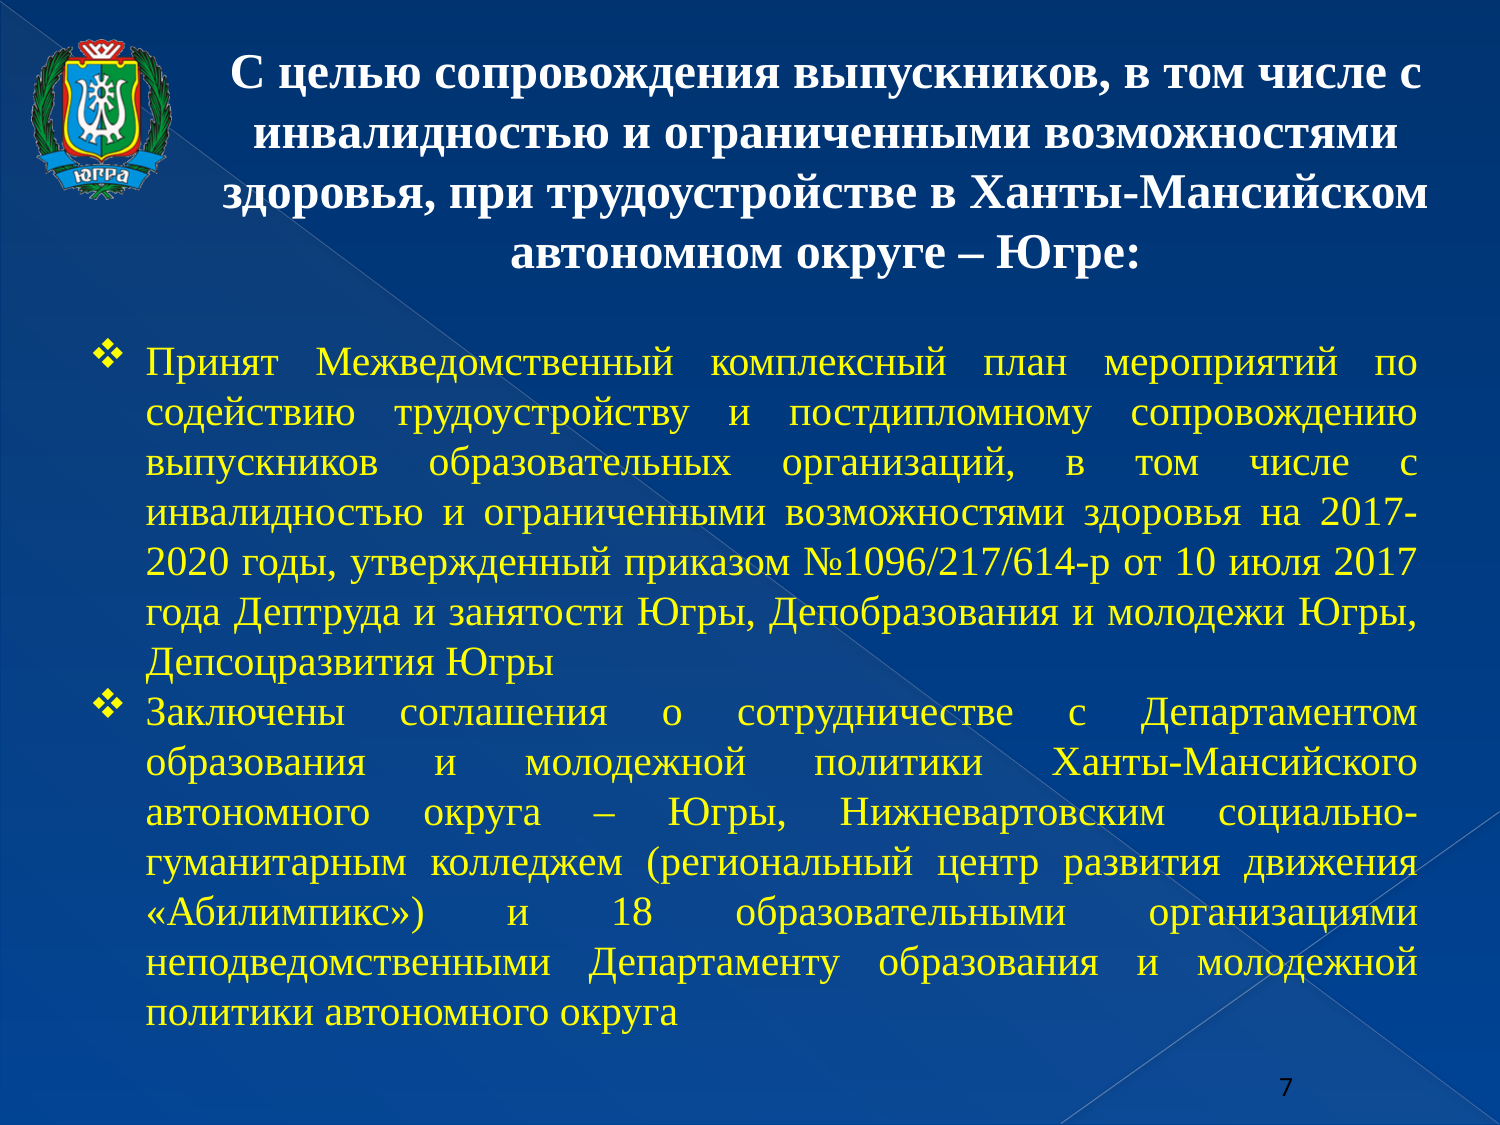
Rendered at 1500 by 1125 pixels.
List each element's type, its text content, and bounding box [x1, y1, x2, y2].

slide_number 7 [1245, 1063, 1328, 1113]
picture [30, 39, 172, 201]
text_box Принят Межведомственный комплексный план мероприятий по содействию трудоустройству и постдипломному сопровождению выпускников образовательных организаций, в том числе с инвалидностью и ограниченными возможностями здоровья на 2017-2020 годы, утвержденный приказом №1096/217/614-р от 10 июля 2017 года Дептруда и занятости Югры, Депобразования и молодежи Югры, Депсоцразвития Югры Заключены соглашения о сотрудничестве с Департаментом образования и молодежной политики Ханты-Мансийского автономного округа – Югры, Нижневартовским социально-гуманитарным колледжем (региональный центр развития движения «Абилимпикс») и 18 образовательными организациями неподведомственными Департаменту образования и молодежной политики автономного округа [74, 326, 1433, 1042]
text_box С целью сопровождения выпускников, в том числе с инвалидностью и ограниченными возможностями здоровья, при трудоустройстве в Ханты-Мансийском автономном округе – Югре: [171, 30, 1481, 286]
